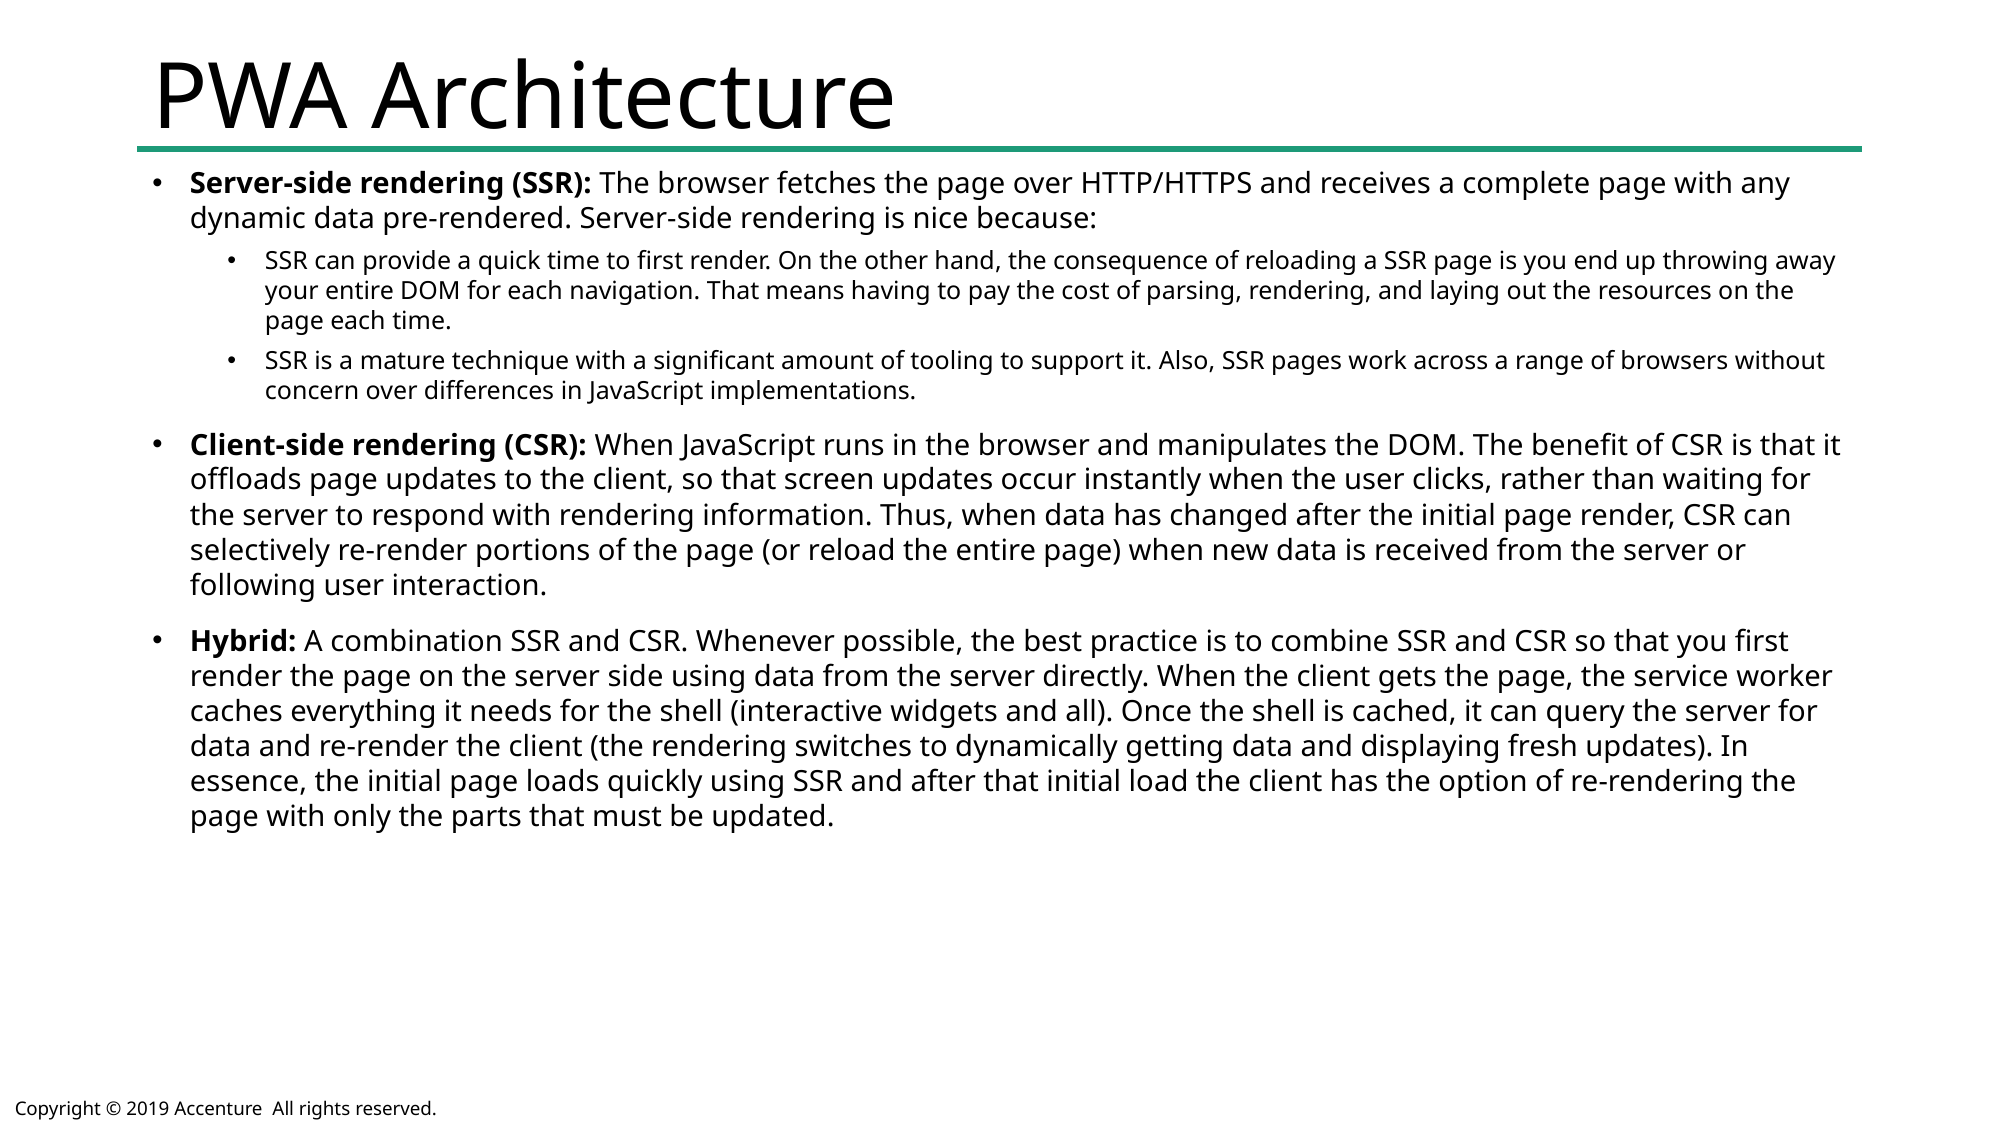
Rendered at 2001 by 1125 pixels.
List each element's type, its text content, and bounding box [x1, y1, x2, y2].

text_box Copyright © 2019 Accenture All rights reserved. [0, 1088, 473, 1122]
list Server-side rendering (SSR): The browser fetches the page over HTTP/HTTPS and receives a complete page with any dynamic data pre-rendered. Server-side rendering is nice because: SSR can provide a quick time to first render. On the other hand, the consequence of reloading a SSR page is you end up throwing away your entire DOM for each navigation. That means having to pay the cost of parsing, rendering, and laying out the resources on the page each time. SSR is a mature technique with a significant amount of tooling to support it. Also, SSR pages work across a range of browsers without concern over differences in JavaScript implementations. Client-side rendering (CSR): When JavaScript runs in the browser and manipulates the DOM. The benefit of CSR is that it offloads page updates to the client, so that screen updates occur instantly when the user clicks, rather than waiting for the server to respond with rendering information. Thus, when data has changed after the initial page render, CSR can selectively re-render portions of the page (or reload the entire page) when new data is received from the server or following user interaction. Hybrid: A combination SSR and CSR. Whenever possible, the best practice is to combine SSR and CSR so that you first render the page on the server side using data from the server directly. When the client gets the page, the service worker caches everything it needs for the shell (interactive widgets and all). Once the shell is cached, it can query the server for data and re-render the client (the rendering switches to dynamically getting data and displaying fresh updates). In essence, the initial page loads quickly using SSR and after that initial load the client has the option of re-rendering the page with only the parts that must be updated. [137, 156, 1863, 871]
title PWA Architecture [137, 40, 1863, 148]
title PWA Architecture [137, 149, 1863, 156]
